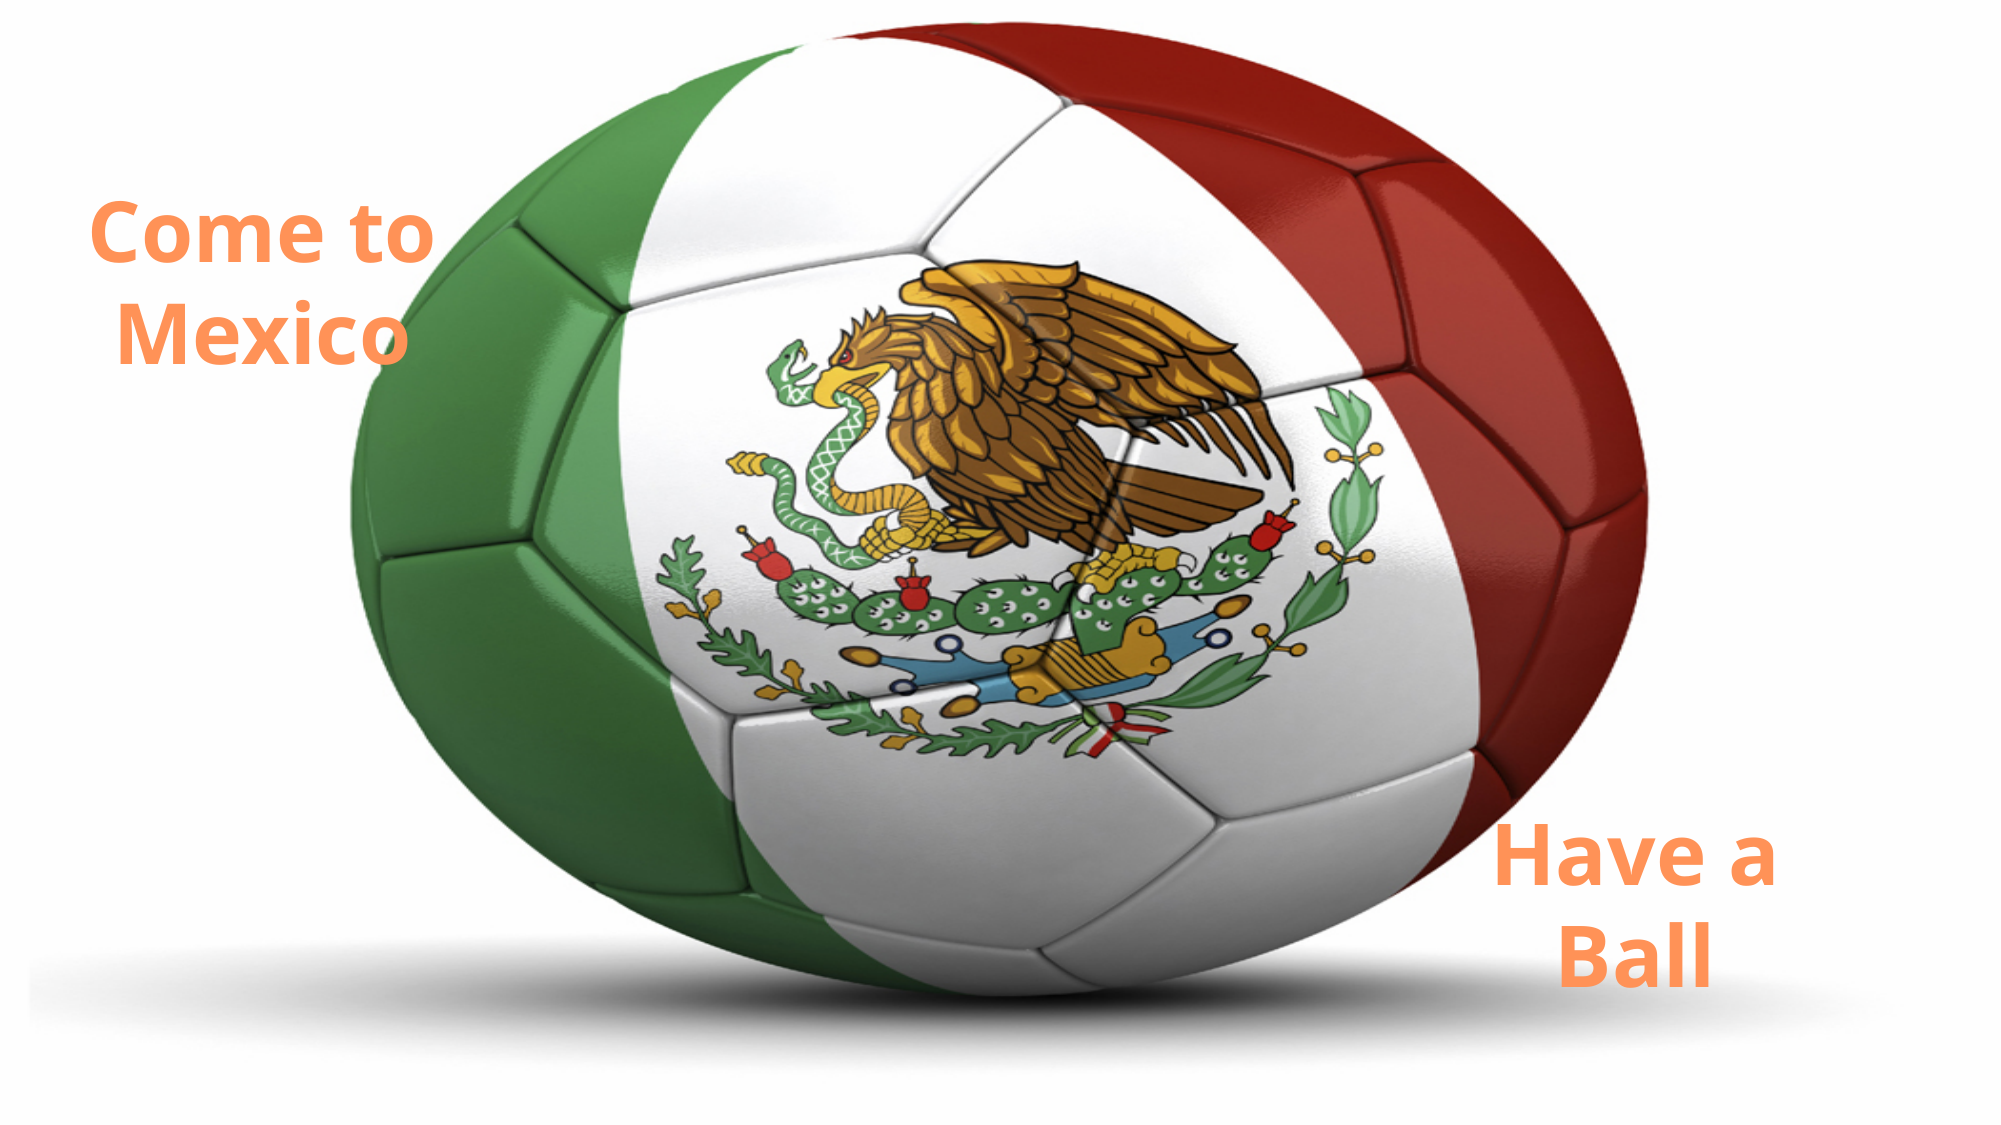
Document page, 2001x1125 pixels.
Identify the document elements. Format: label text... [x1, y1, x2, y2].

picture [0, 0, 2001, 1125]
subtitle Have a Ball [1387, 800, 1863, 1038]
title Come to Mexico [75, 99, 450, 389]
